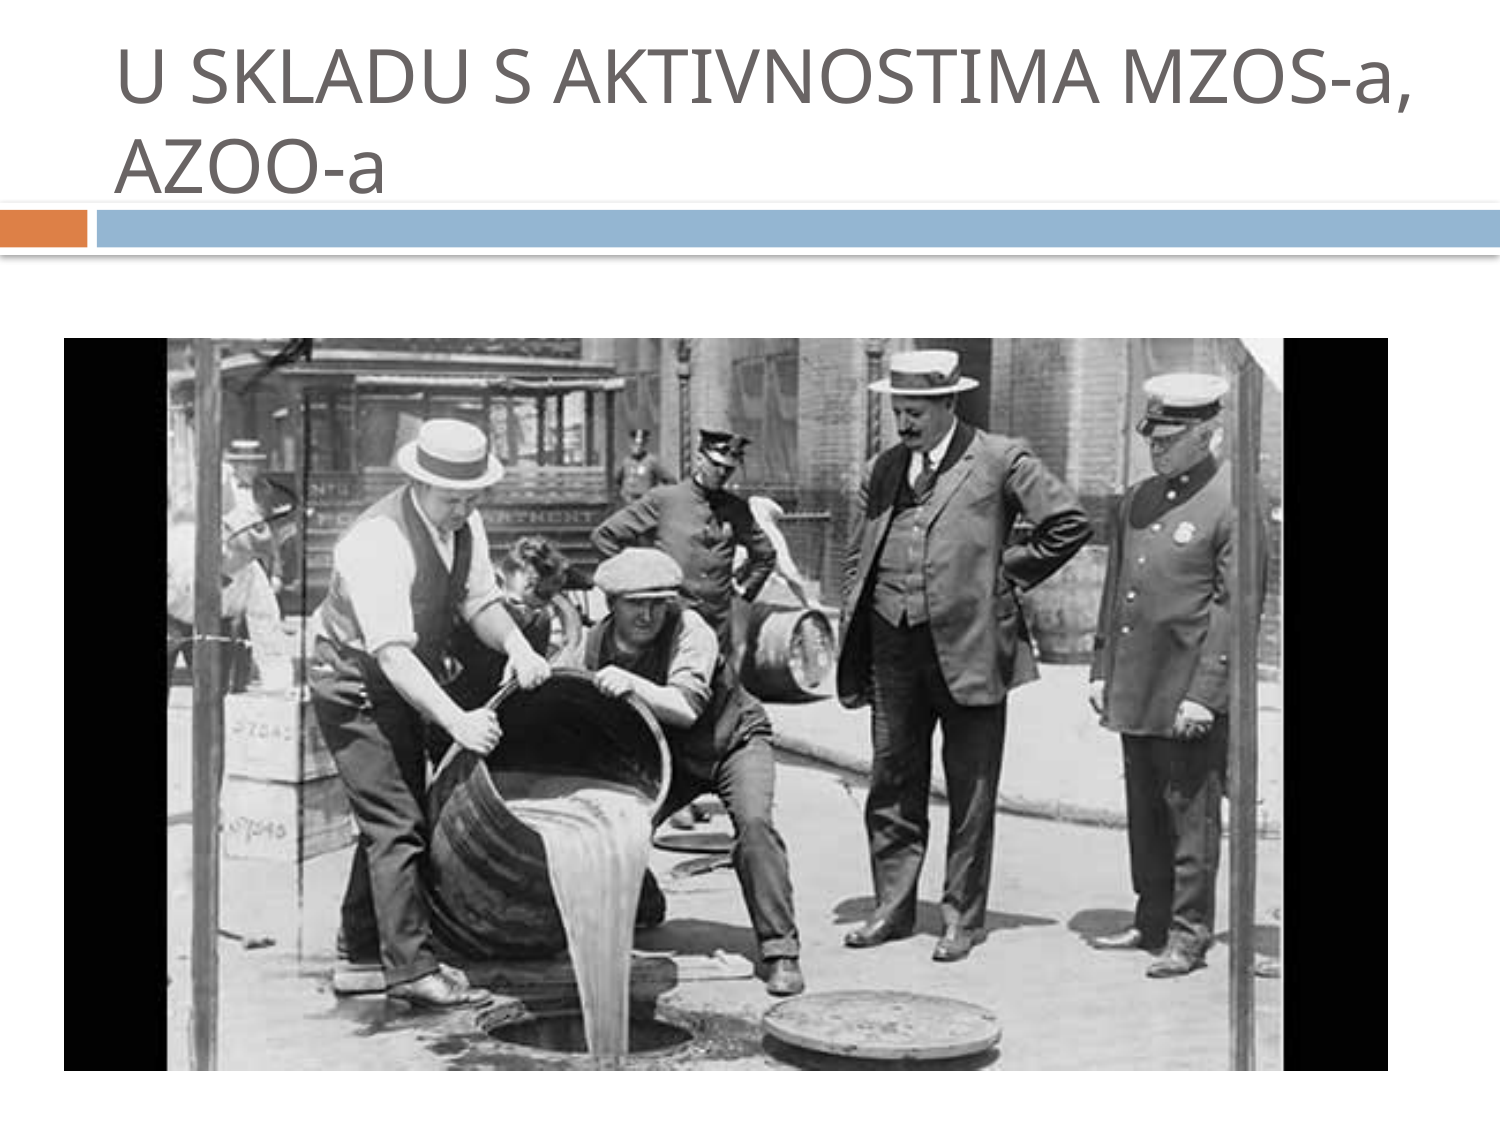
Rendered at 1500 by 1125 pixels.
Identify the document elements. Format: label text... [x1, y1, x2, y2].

picture [64, 337, 1388, 1071]
title U SKLADU S AKTIVNOSTIMA MZOS-a, AZOO-a [99, 37, 1438, 201]
